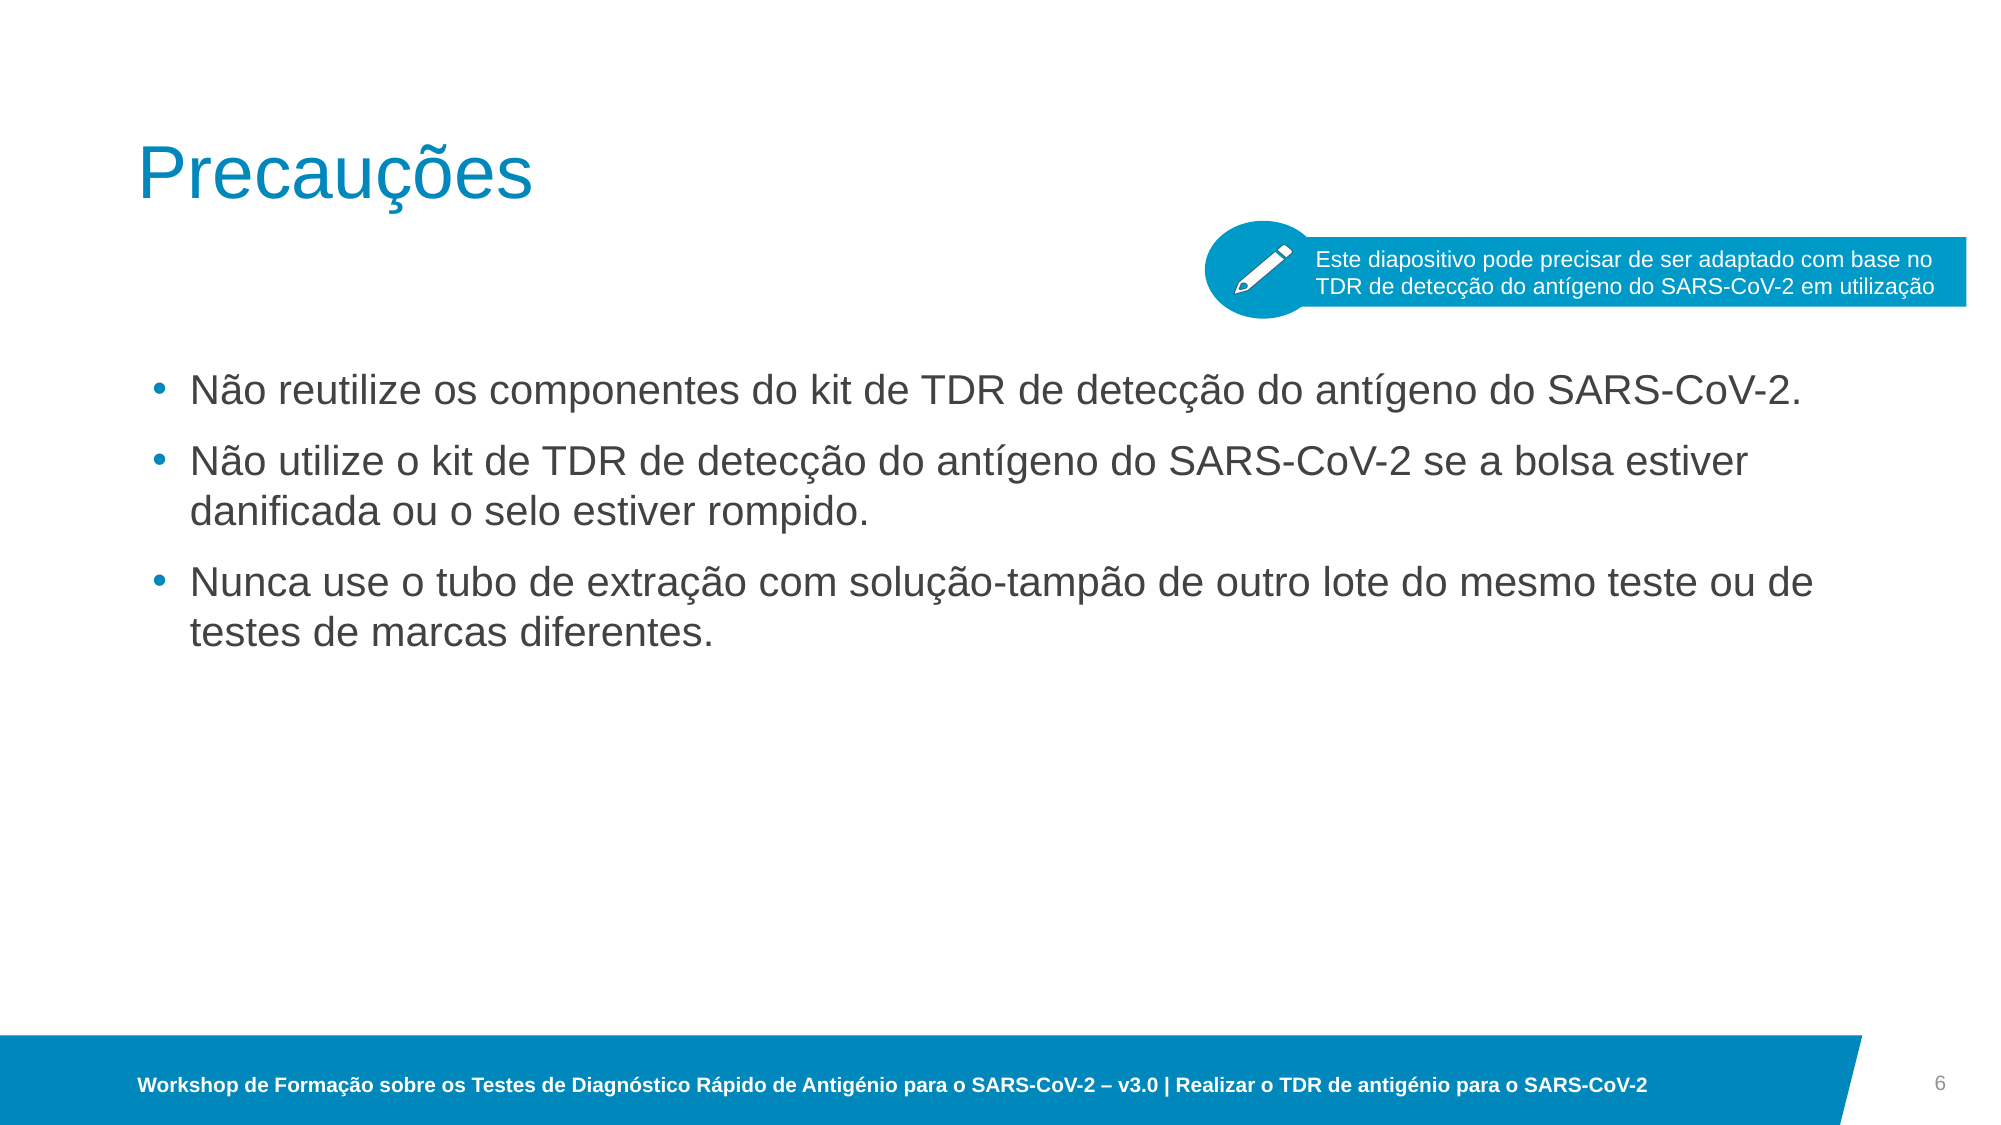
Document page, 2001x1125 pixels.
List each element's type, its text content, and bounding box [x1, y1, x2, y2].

list Não reutilize os componentes do kit de TDR de detecção do antígeno do SARS-CoV-2. Não utilize o kit de TDR de detecção do antígeno do SARS-CoV-2 se a bolsa estiver danificada ou o selo estiver rompido. Nunca use o tubo de extração com solução-tampão de outro lote do mesmo teste ou de testes de marcas diferentes. [137, 284, 1863, 1014]
title Precauções [137, 59, 1863, 215]
footer Workshop de Formação sobre os Testes de Diagnóstico Rápido de Antigénio para o SARS-CoV-2 – v3.0 | Realizar o TDR de antigénio para o SARS-CoV-2 [137, 1042, 1813, 1125]
slide_number 6 [1862, 1035, 1947, 1125]
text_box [1204, 220, 1967, 319]
